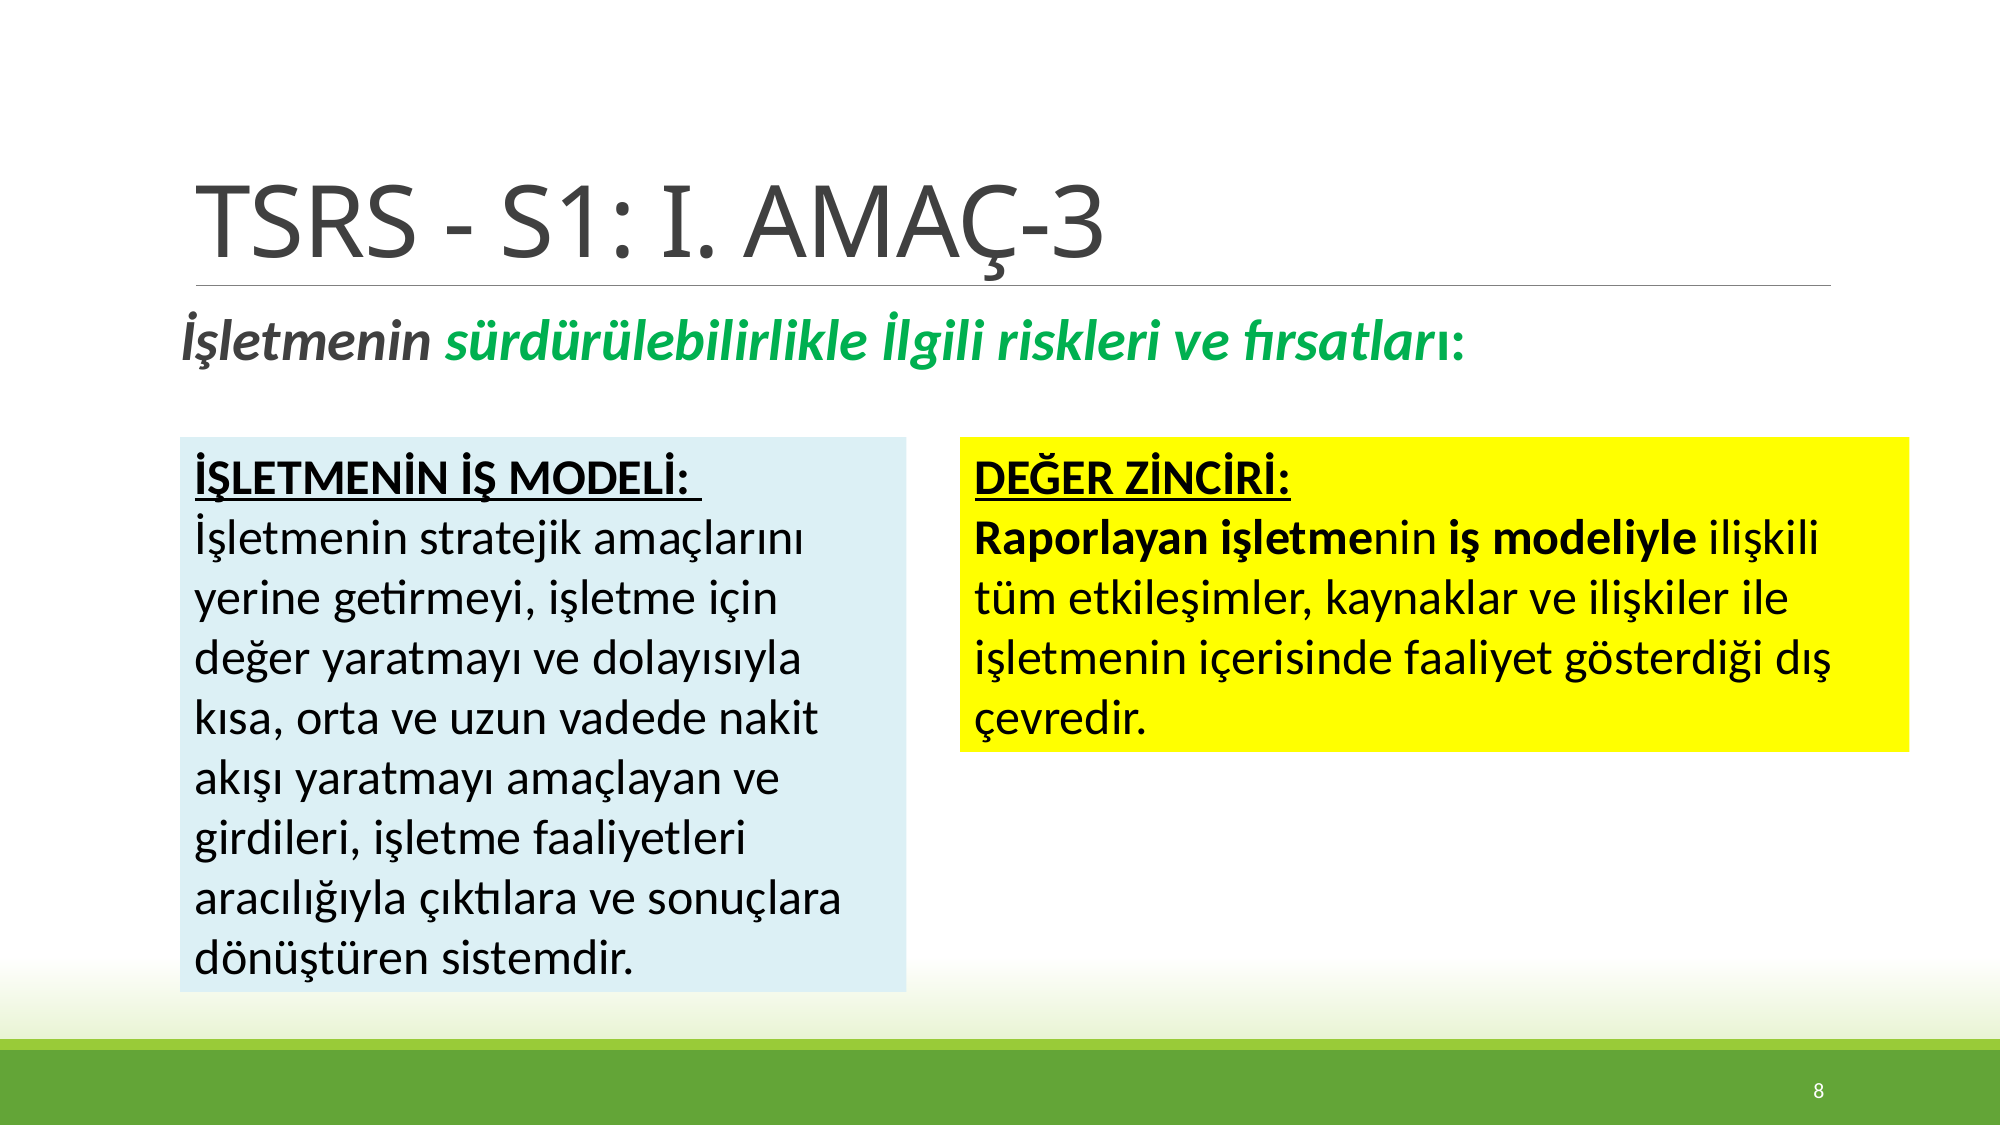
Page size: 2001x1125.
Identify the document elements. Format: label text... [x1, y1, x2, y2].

list İşletmenin sürdürülebilirlikle İlgili riskleri ve fırsatları: [180, 302, 1845, 416]
title TSRS - S1: I. AMAÇ-3 [180, 47, 1830, 285]
text_box DEĞER ZİNCİRİ: Raporlayan işletmenin iş modeliyle ilişkili tüm etkileşimler, kaynaklar ve ilişkiler ile işletmenin içerisinde faaliyet gösterdiği dış çevredir. [960, 437, 1910, 752]
text_box İŞLETMENİN İŞ MODELİ: İşletmenin stratejik amaçlarını yerine getirmeyi, işletme için değer yaratmayı ve dolayısıyla kısa, orta ve uzun vadede nakit akışı yaratmayı amaçlayan ve girdileri, işletme faaliyetleri aracılığıyla çıktılara ve sonuçlara dönüştüren sistemdir. [180, 437, 907, 992]
slide_number 8 [1624, 1059, 1840, 1120]
